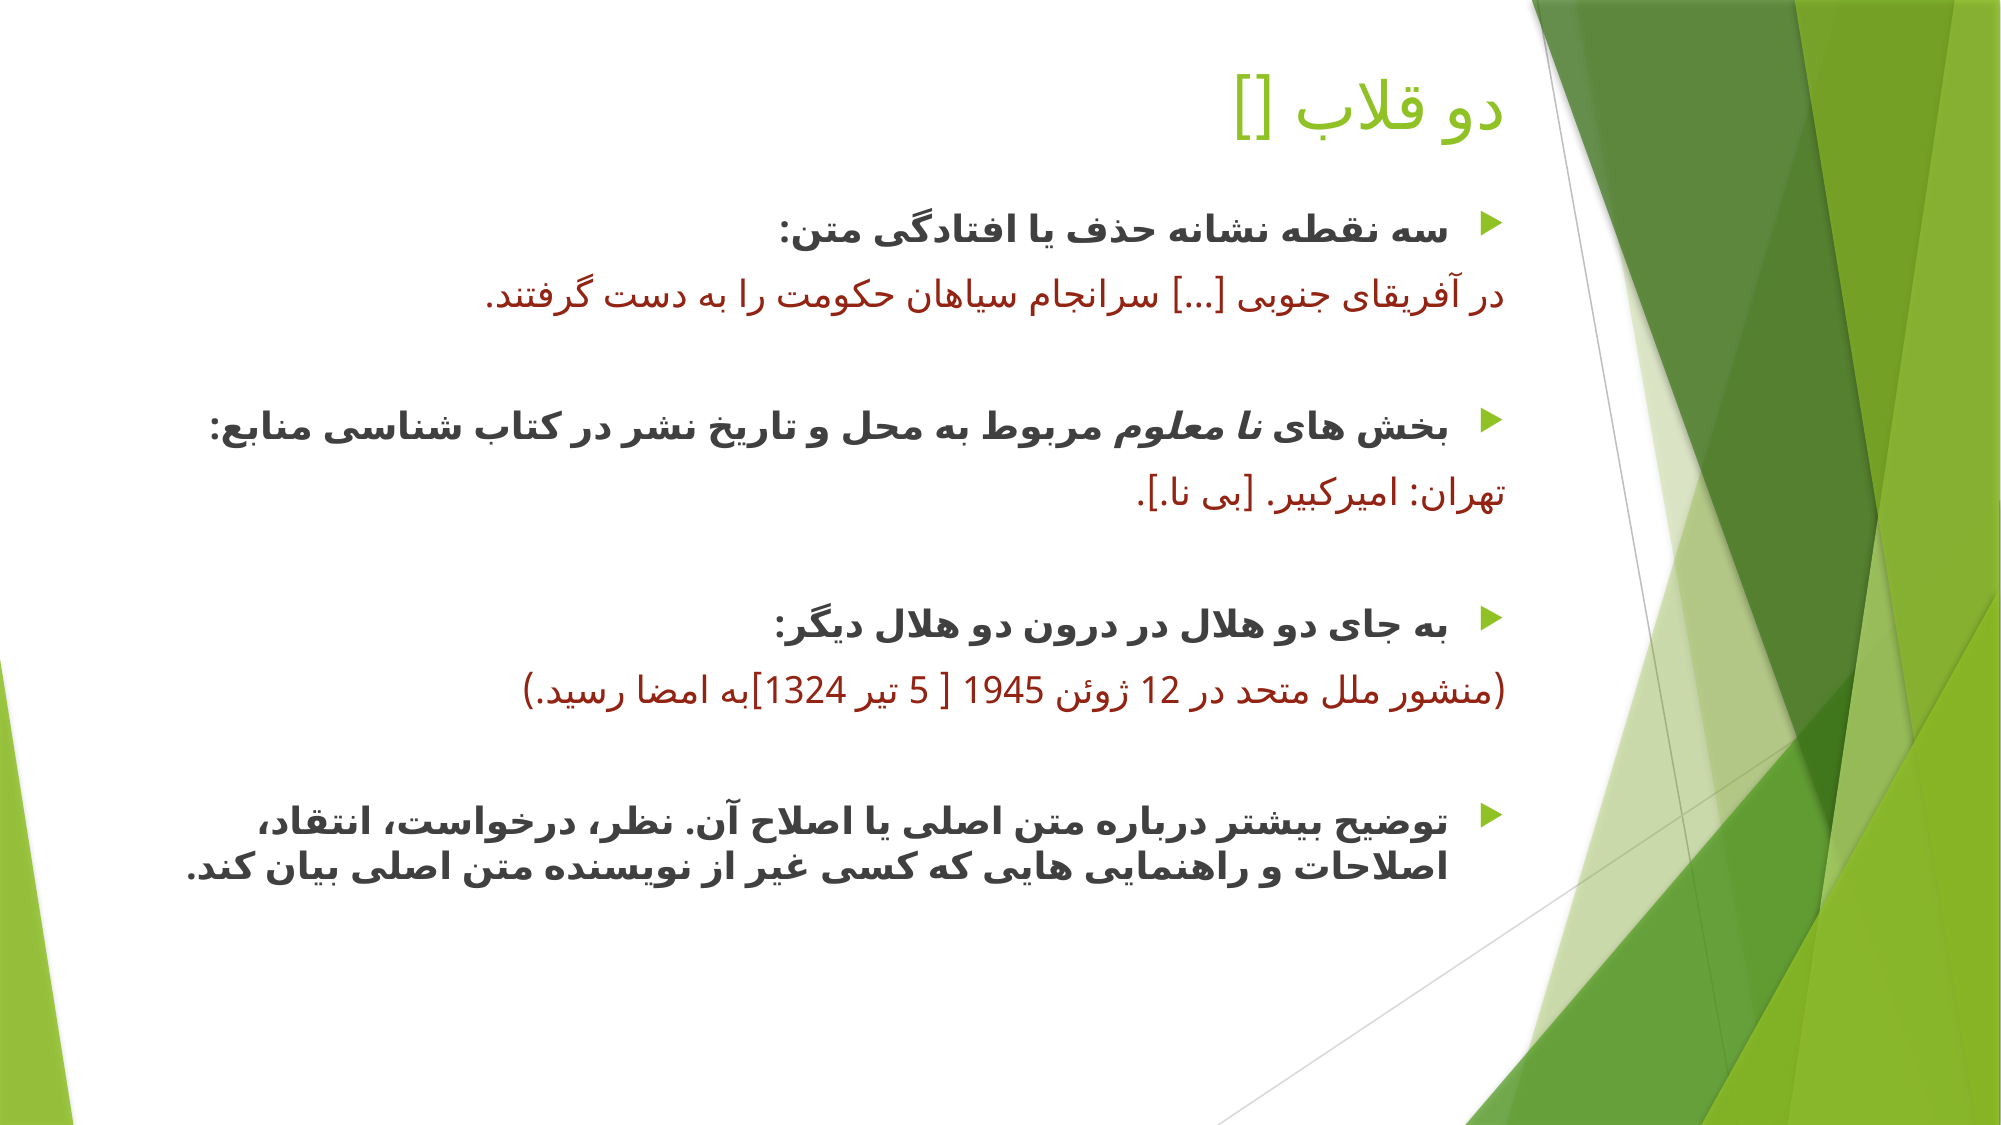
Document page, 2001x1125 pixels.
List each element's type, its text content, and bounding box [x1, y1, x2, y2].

list سه نقطه نشانه حذف یا افتادگی متن: در آفریقای جنوبی [...] سرانجام سیاهان حکومت را به دست گرفتند. بخش های نا معلوم مربوط به محل و تاریخ نشر در کتاب شناسی منابع: تهران: امیرکبیر. [بی نا.]. به جای دو هلال در درون دو هلال دیگر: (منشور ملل متحد در 12 ژوئن 1945 [ 5 تیر 1324]به امضا رسید.) توضیح بیشتر درباره متن اصلی یا اصلاح آن. نظر، درخواست، انتقاد، اصلاحات و راهنمایی هایی که کسی غیر از نویسنده متن اصلی بیان کند. [111, 197, 1522, 991]
title دو قلاب [] [111, 55, 1522, 150]
